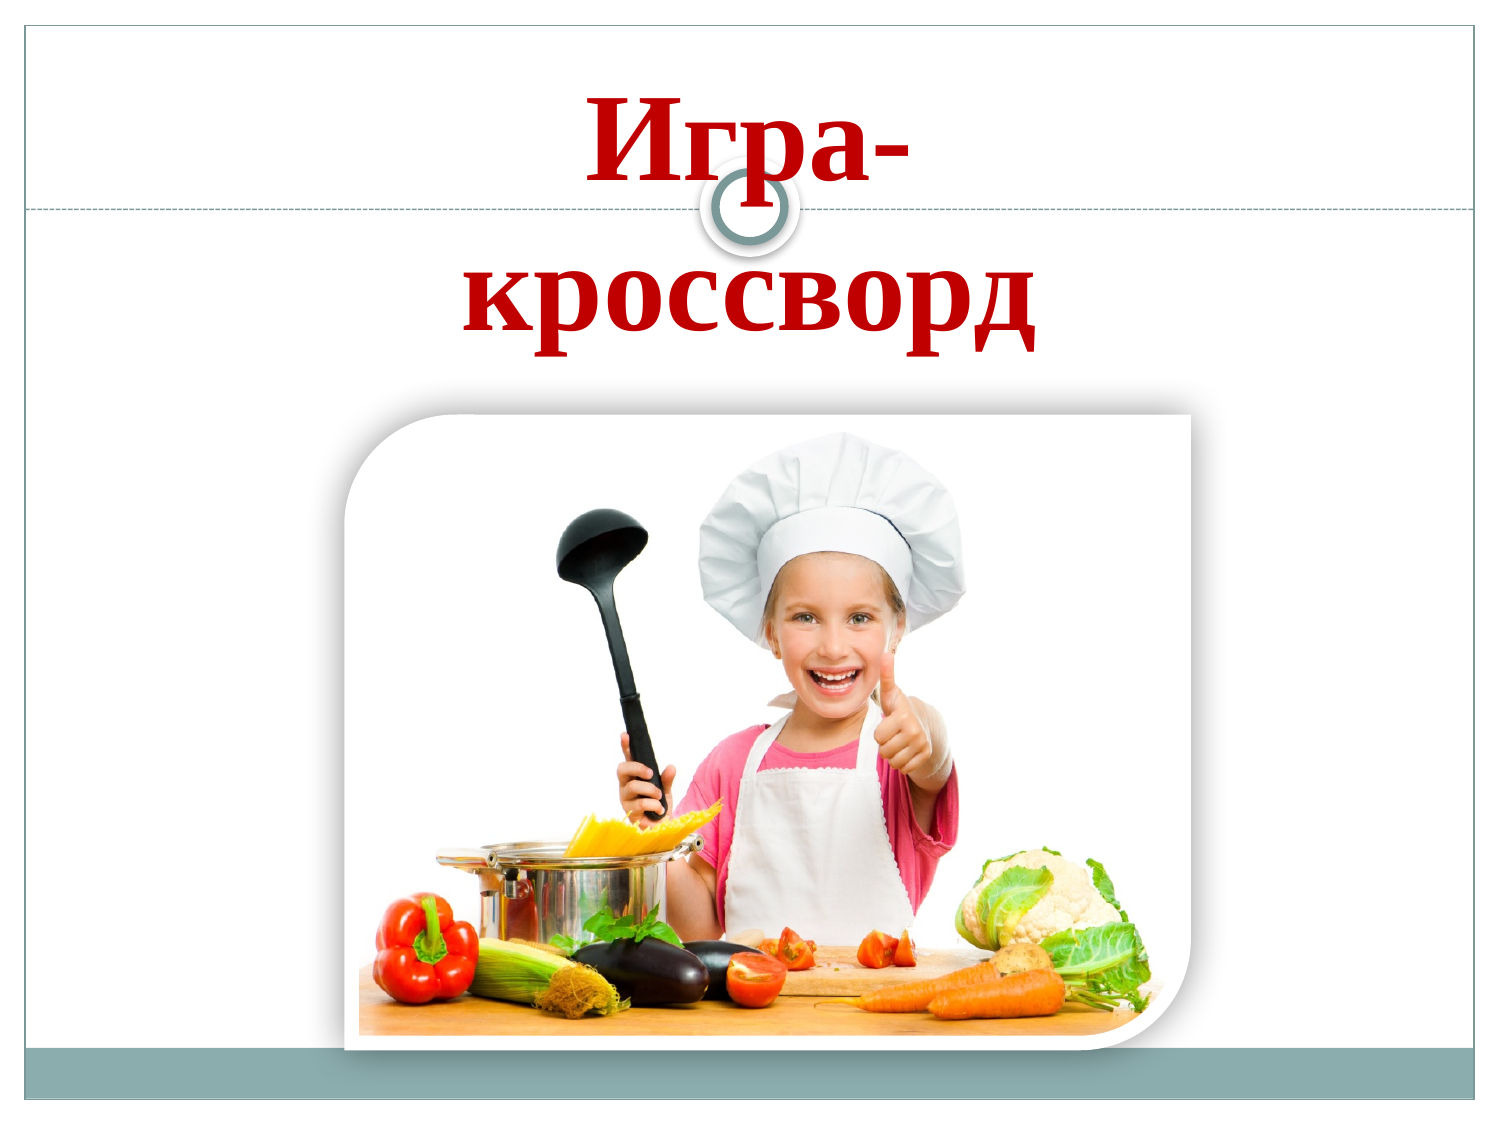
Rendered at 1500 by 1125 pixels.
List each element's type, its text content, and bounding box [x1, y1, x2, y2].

title Игра- кроссворд [49, 37, 1450, 364]
picture [351, 421, 1184, 1044]
